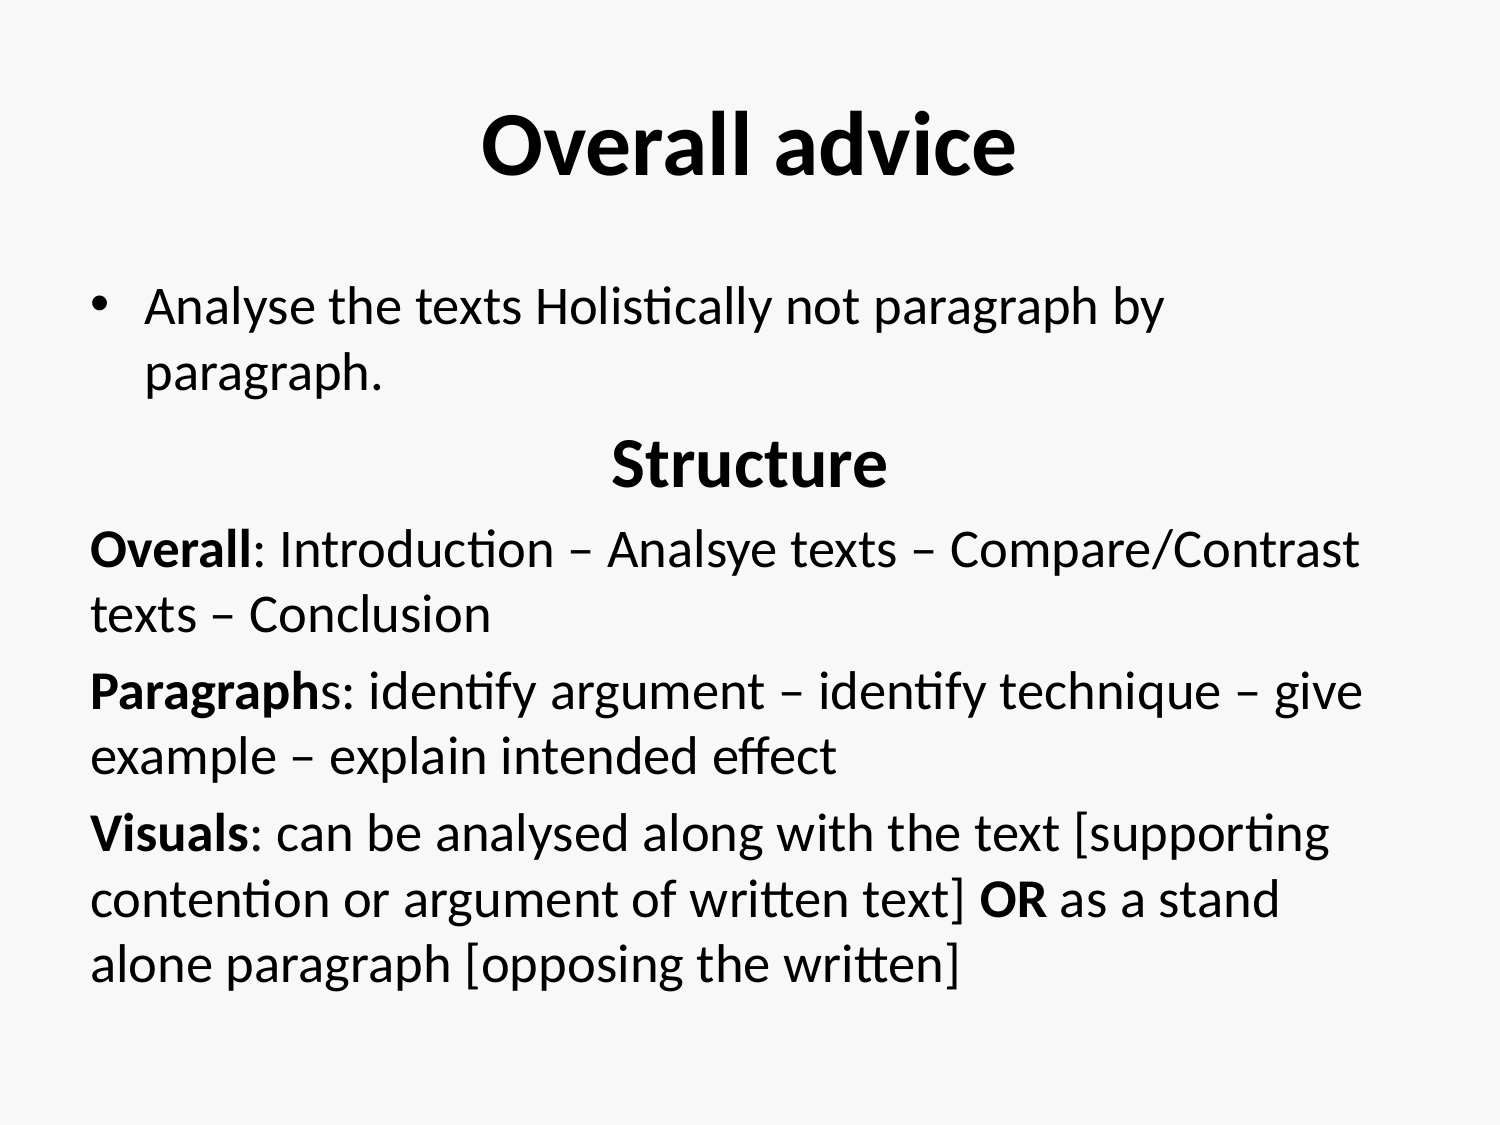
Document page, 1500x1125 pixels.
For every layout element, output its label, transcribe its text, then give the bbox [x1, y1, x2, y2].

list Analyse the texts Holistically not paragraph by paragraph. Structure Overall: Introduction – Analsye texts – Compare/Contrast texts – Conclusion Paragraphs: identify argument – identify technique – give example – explain intended effect Visuals: can be analysed along with the text [supporting contention or argument of written text] OR as a stand alone paragraph [opposing the written] [75, 262, 1425, 1005]
title Overall advice [75, 45, 1425, 233]
